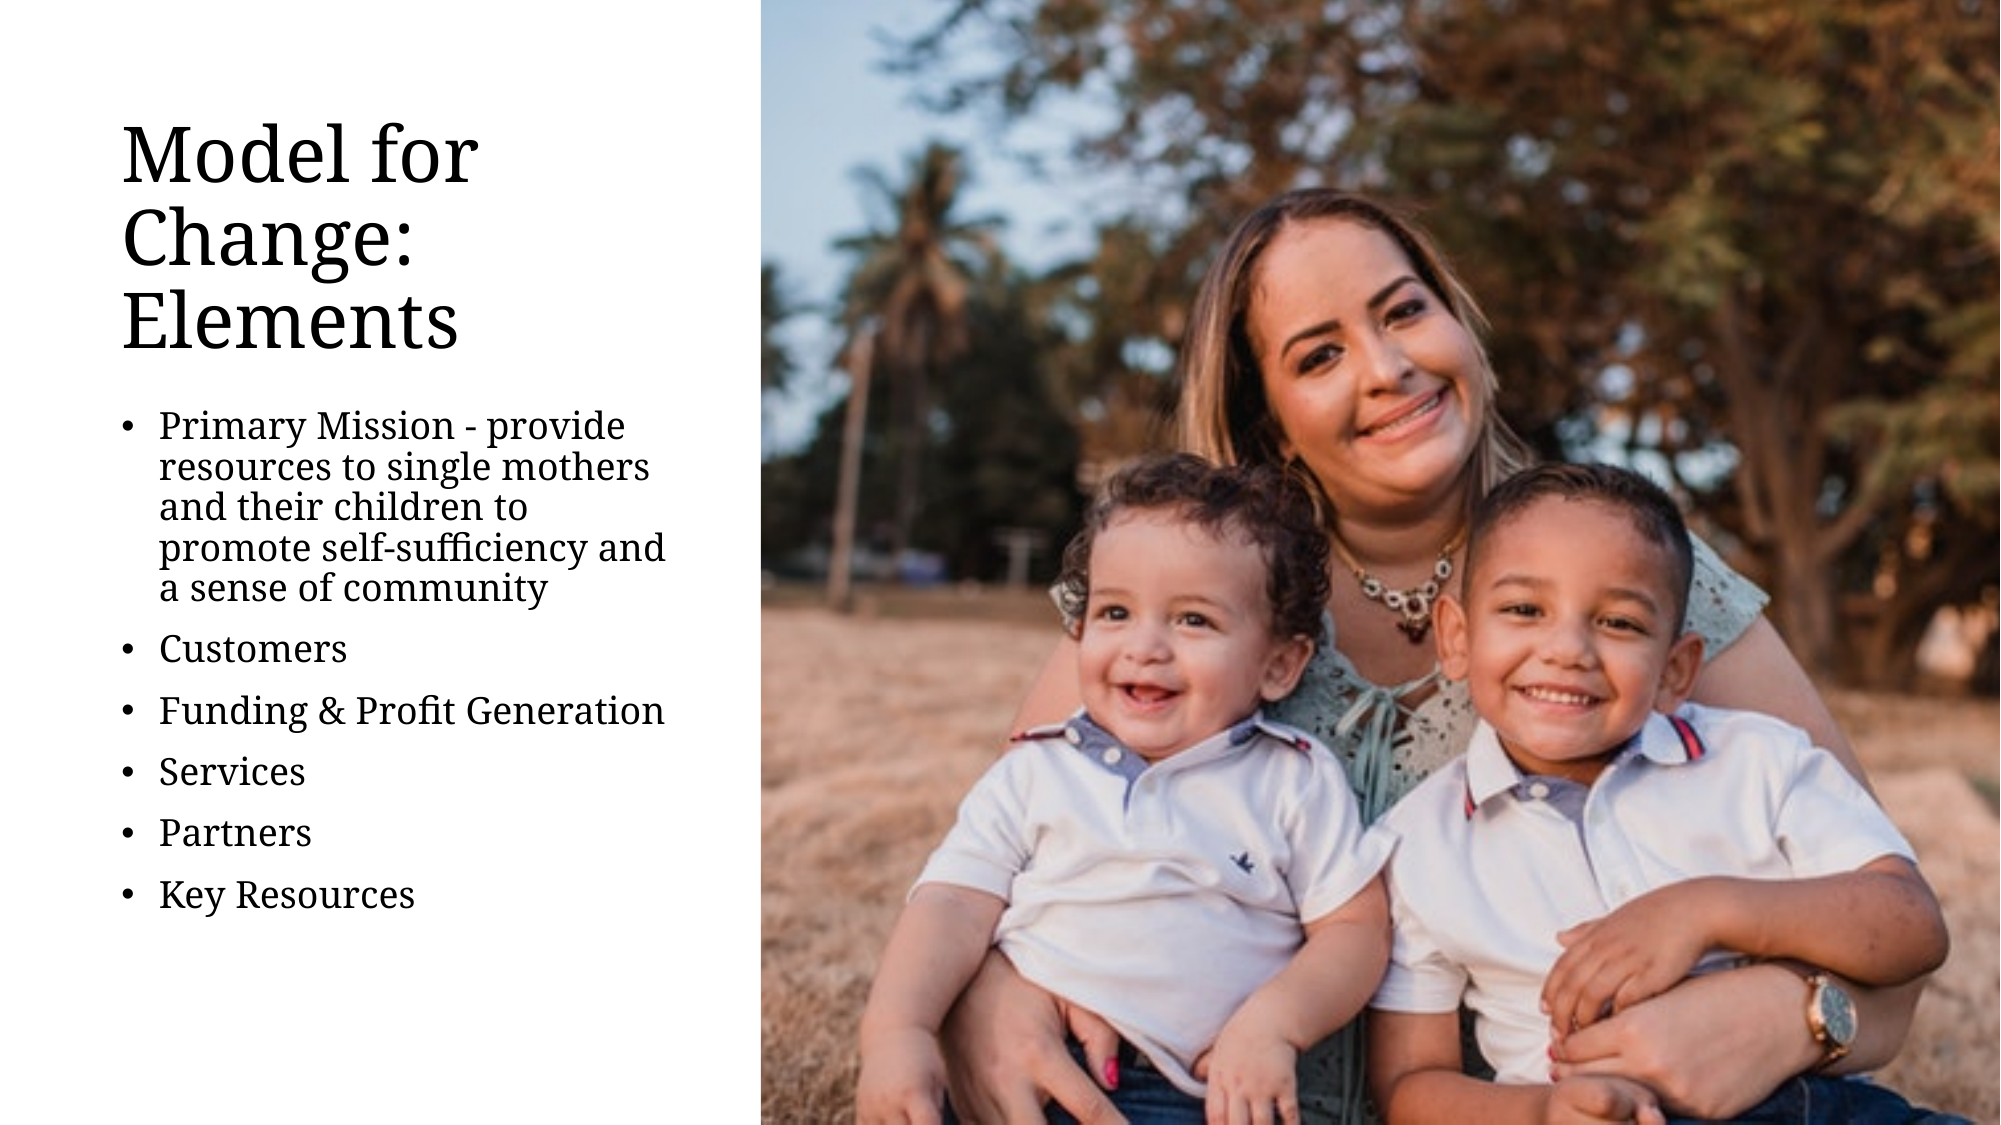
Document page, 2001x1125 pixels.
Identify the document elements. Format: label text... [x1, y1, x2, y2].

picture [760, 0, 2000, 1125]
list Primary Mission - provide resources to single mothers and their children to promote self-sufficiency and a sense of community Customers Funding & Profit Generation Services Partners Key Resources [106, 399, 706, 1021]
title Model for Change: Elements [106, 103, 706, 379]
